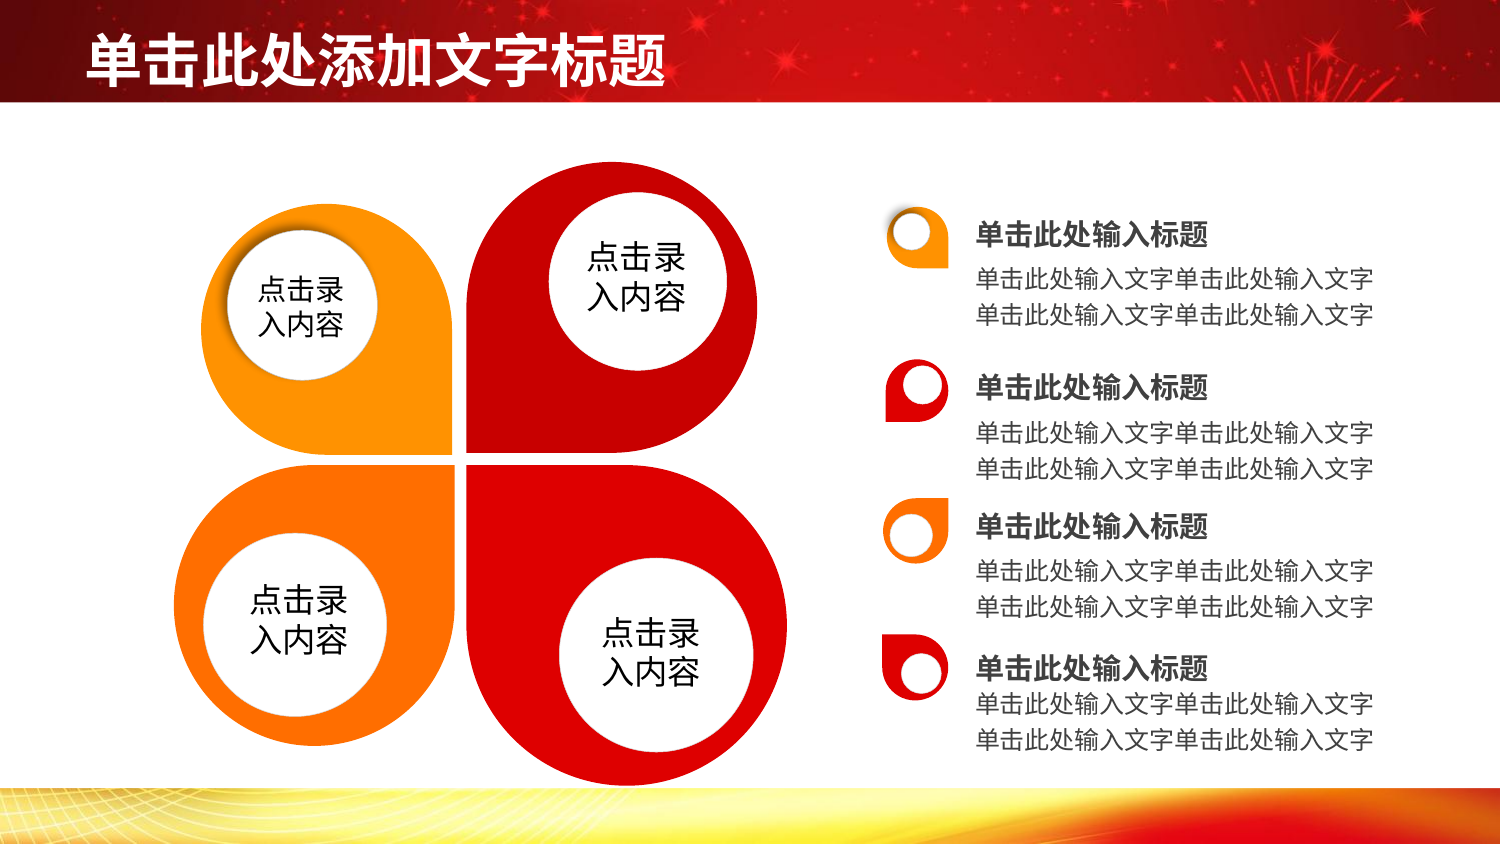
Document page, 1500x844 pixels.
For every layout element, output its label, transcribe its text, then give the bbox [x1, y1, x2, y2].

picture [0, 789, 1500, 844]
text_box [173, 465, 455, 746]
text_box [466, 465, 787, 786]
text_box 单击此处输入文字单击此处输入文字 单击此处输入文字单击此处输入文字 [960, 542, 1495, 665]
text_box 单击此处输入标题 [975, 634, 1386, 694]
text_box 单击此处输入文字单击此处输入文字 单击此处输入文字单击此处输入文字 [960, 403, 1495, 527]
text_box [200, 203, 452, 455]
text_box 单击此处输入标题 [975, 200, 1386, 260]
text_box 单击此处输入文字单击此处输入文字 单击此处输入文字单击此处输入文字 [960, 675, 1495, 799]
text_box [466, 161, 758, 453]
picture [0, 0, 1500, 102]
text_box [883, 498, 949, 564]
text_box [882, 634, 949, 701]
text_box 单击此处输入标题 [975, 354, 1386, 414]
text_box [885, 359, 949, 422]
text_box 单击此处输入标题 [975, 492, 1386, 552]
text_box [886, 206, 949, 269]
text_box 单击此处输入文字单击此处输入文字 单击此处输入文字单击此处输入文字 [960, 250, 1495, 373]
